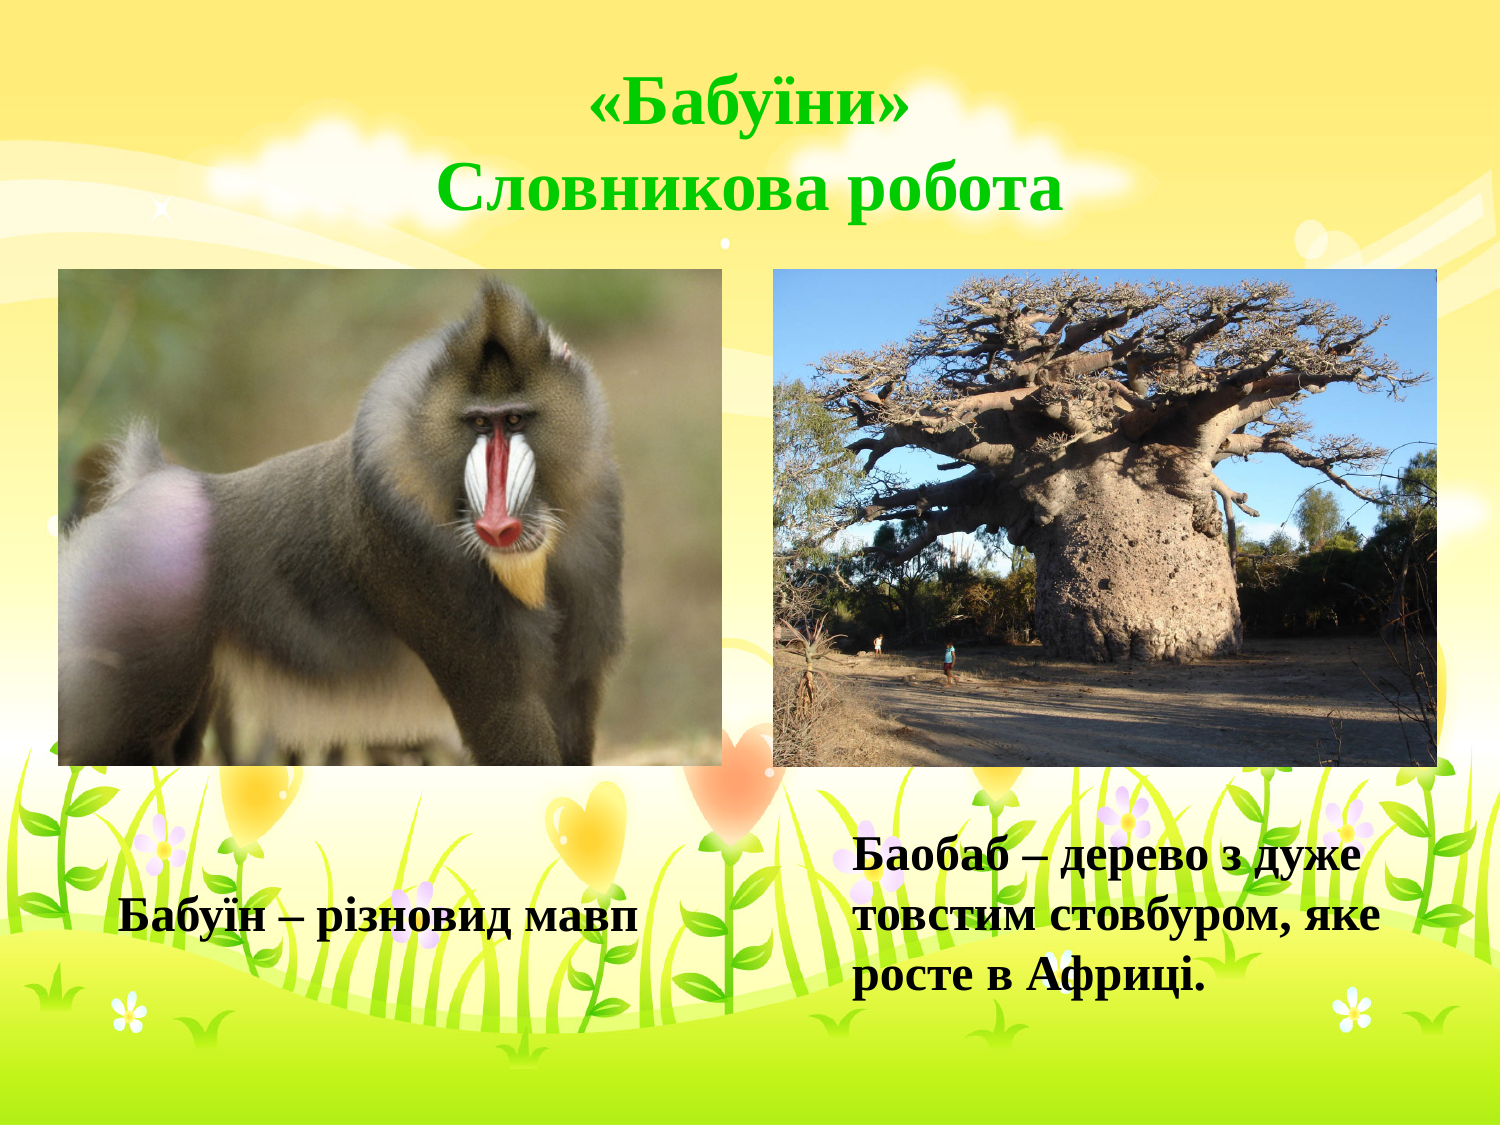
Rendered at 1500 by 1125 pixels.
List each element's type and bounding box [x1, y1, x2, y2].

picture [0, 0, 1500, 1125]
list [58, 269, 722, 767]
list [773, 269, 1437, 767]
